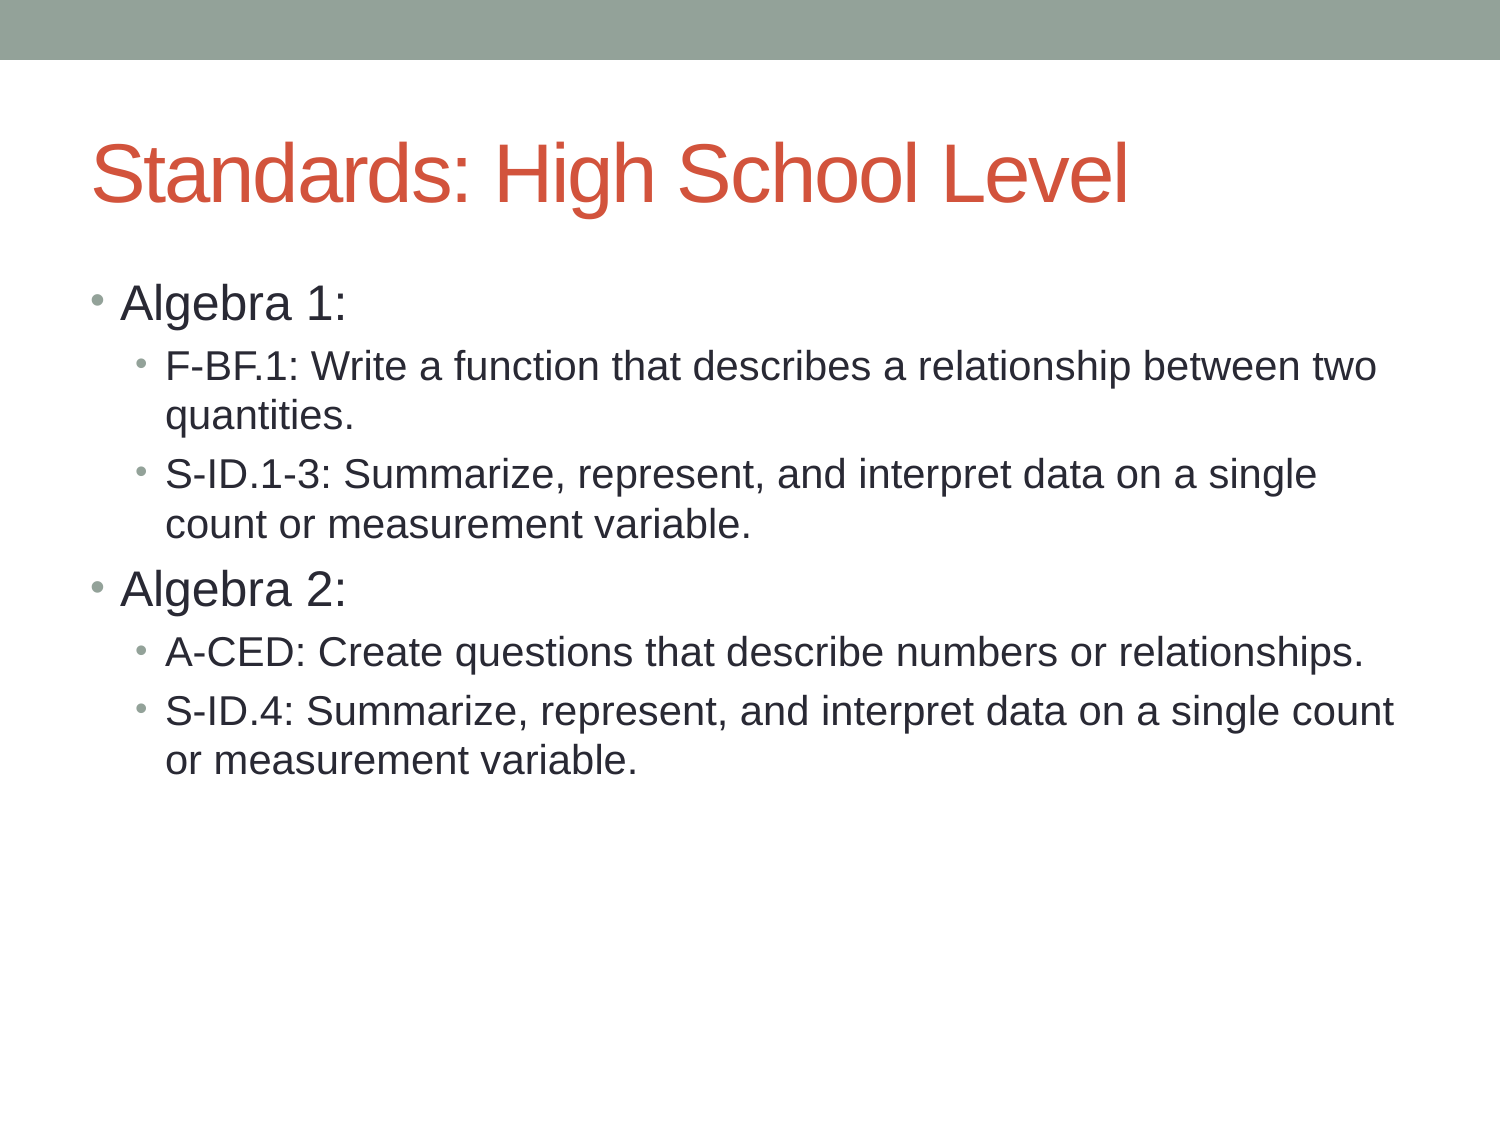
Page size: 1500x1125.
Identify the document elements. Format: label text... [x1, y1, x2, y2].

list Algebra 1: F-BF.1: Write a function that describes a relationship between two quantities. S-ID.1-3: Summarize, represent, and interpret data on a single count or measurement variable. Algebra 2: A-CED: Create questions that describe numbers or relationships. S-ID.4: Summarize, represent, and interpret data on a single count or measurement variable. [75, 262, 1425, 1063]
title Standards: High School Level [75, 87, 1425, 250]
